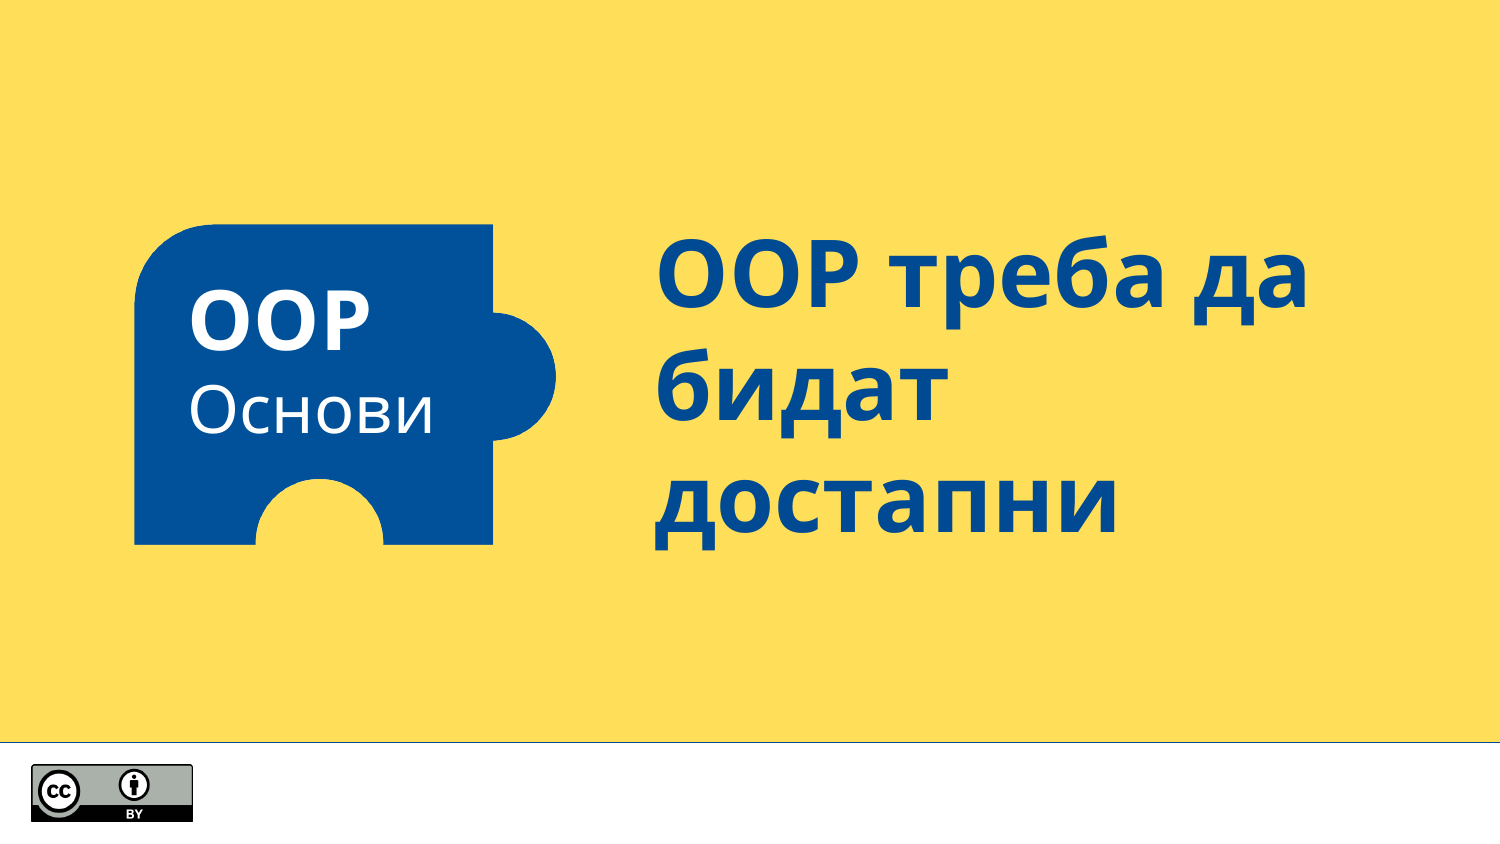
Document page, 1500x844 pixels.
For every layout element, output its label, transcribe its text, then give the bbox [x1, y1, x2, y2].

text_box [0, 750, 1500, 844]
picture [133, 224, 556, 545]
text_box ООР треба да бидат достапни [639, 199, 1427, 567]
picture [31, 764, 193, 822]
text_box ООР Основи [560, 252, 819, 463]
